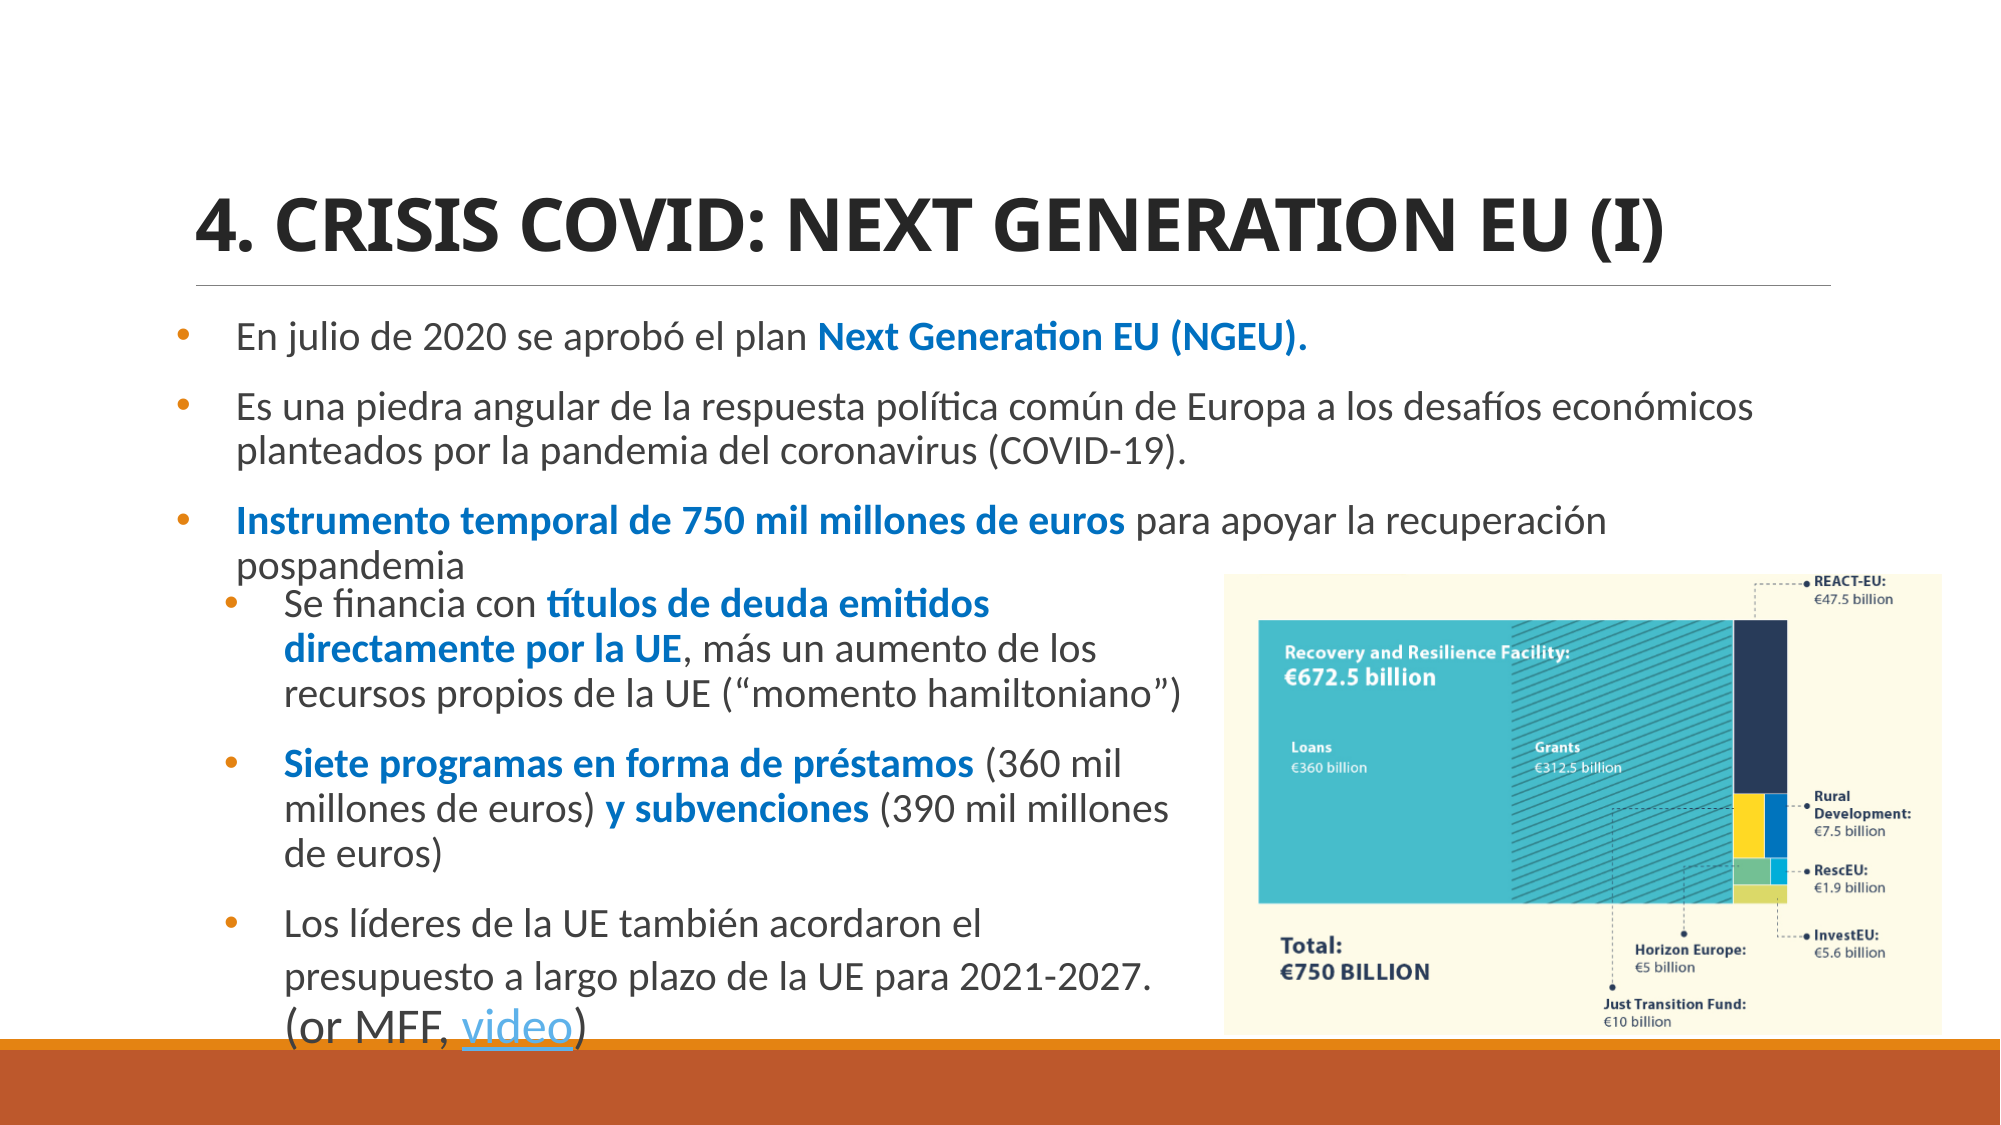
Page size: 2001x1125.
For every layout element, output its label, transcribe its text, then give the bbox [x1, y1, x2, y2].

picture [1223, 573, 1958, 1036]
text_box 4. CRISIS COVID: NEXT GENERATION EU (I) [180, 157, 1840, 274]
text_box Se financia con títulos de deuda emitidos directamente por la UE, más un aumento de los recursos propios de la UE (“momento hamiltoniano”) Siete programas en forma de préstamos (360 mil millones de euros) y subvenciones (390 mil millones de euros) Los líderes de la UE también acordaron el presupuesto a largo plazo de la UE para 2021-2027. (or MFF, video) [176, 574, 1201, 1059]
text_box En julio de 2020 se aprobó el plan Next Generation EU (NGEU). Es una piedra angular de la respuesta política común de Europa a los desafíos económicos planteados por la pandemia del coronavirus (COVID-19). Instrumento temporal de 750 mil millones de euros para apoyar la recuperación pospandemia [176, 306, 1791, 634]
